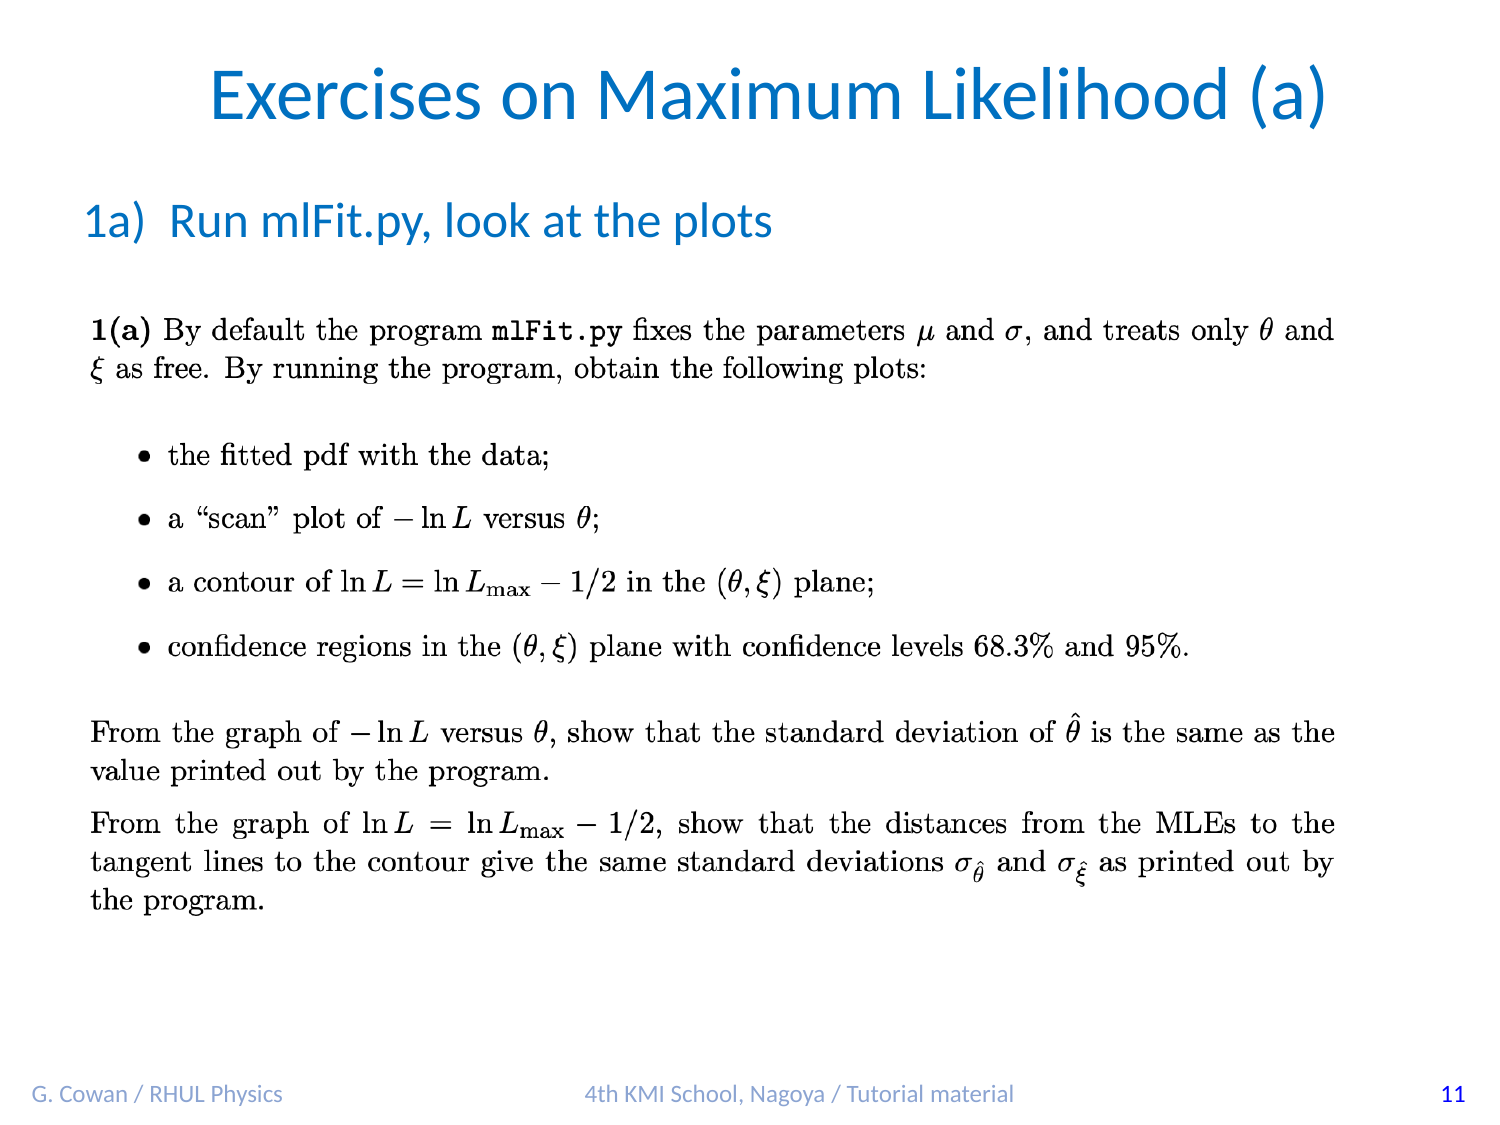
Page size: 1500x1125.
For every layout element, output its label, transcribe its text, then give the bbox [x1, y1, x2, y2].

picture [82, 305, 1358, 925]
footer 4th KMI School, Nagoya / Tutorial material [338, 1062, 1262, 1123]
slide_number 11 [1262, 1062, 1481, 1123]
slide_number G. Cowan / RHUL Physics [16, 1062, 338, 1123]
text_box Exercises on Maximum Likelihood (a) [194, 37, 1346, 143]
text_box 1a) Run mlFit.py, look at the plots [67, 180, 789, 255]
